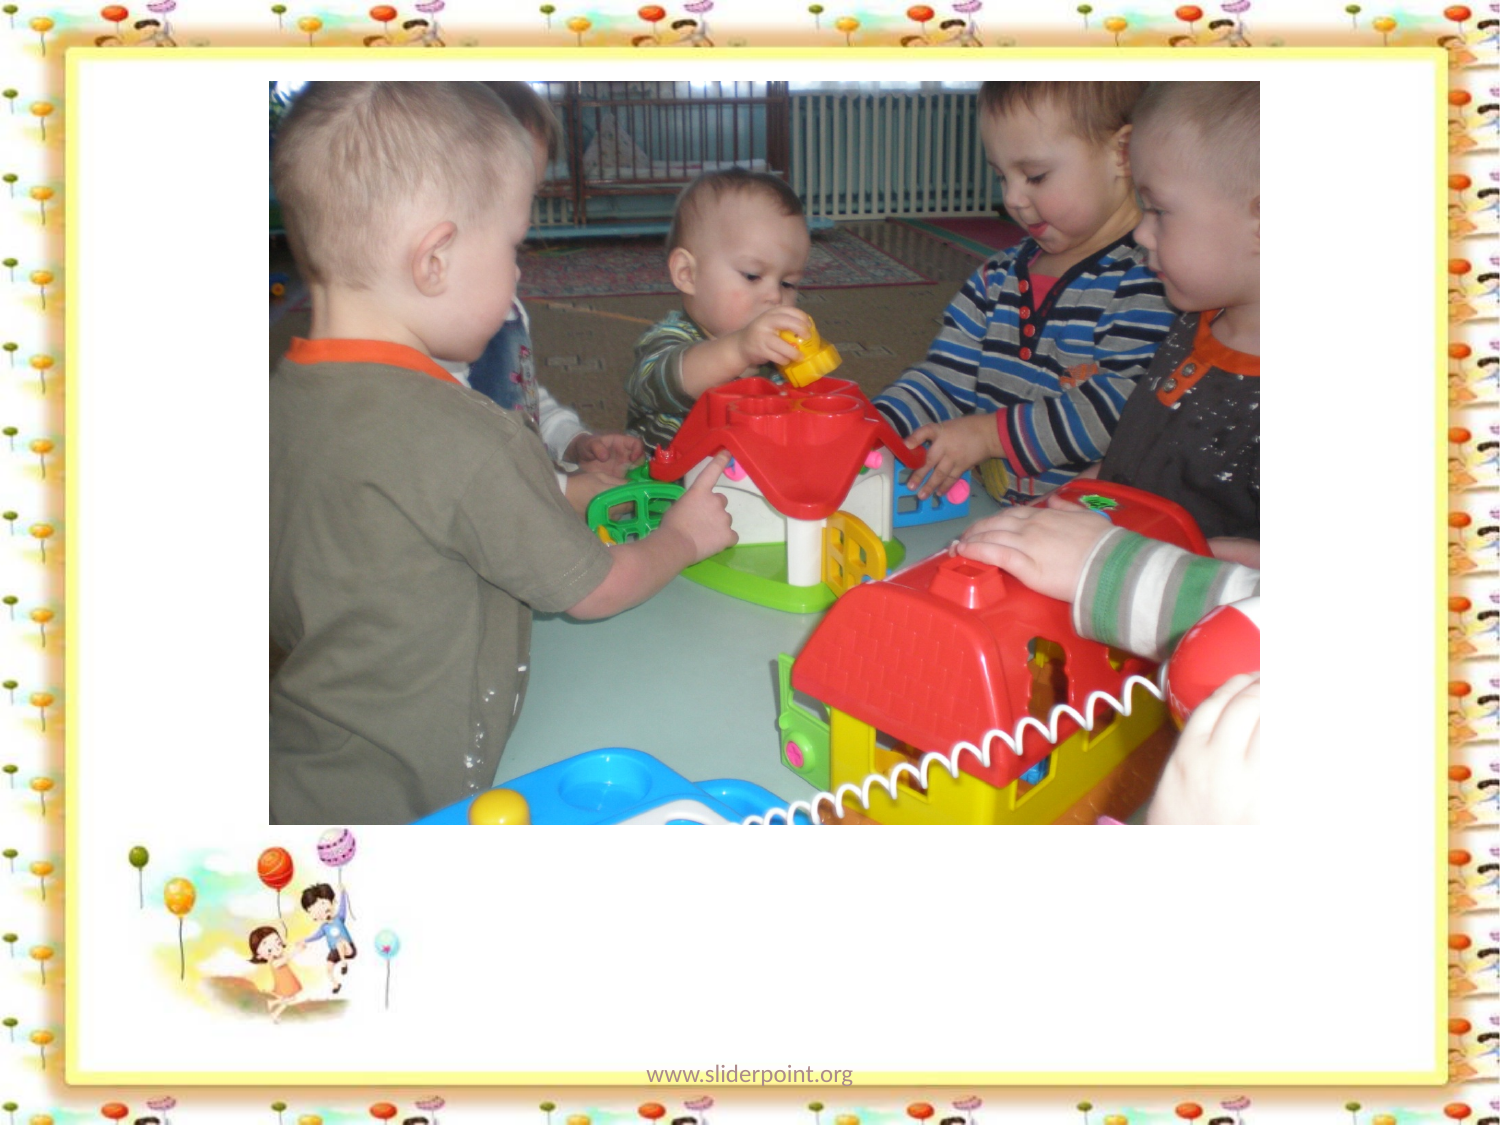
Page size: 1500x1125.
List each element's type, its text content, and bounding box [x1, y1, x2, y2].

picture [0, 0, 1500, 1125]
footer www.sliderpoint.org [512, 1042, 988, 1103]
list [269, 81, 1260, 825]
